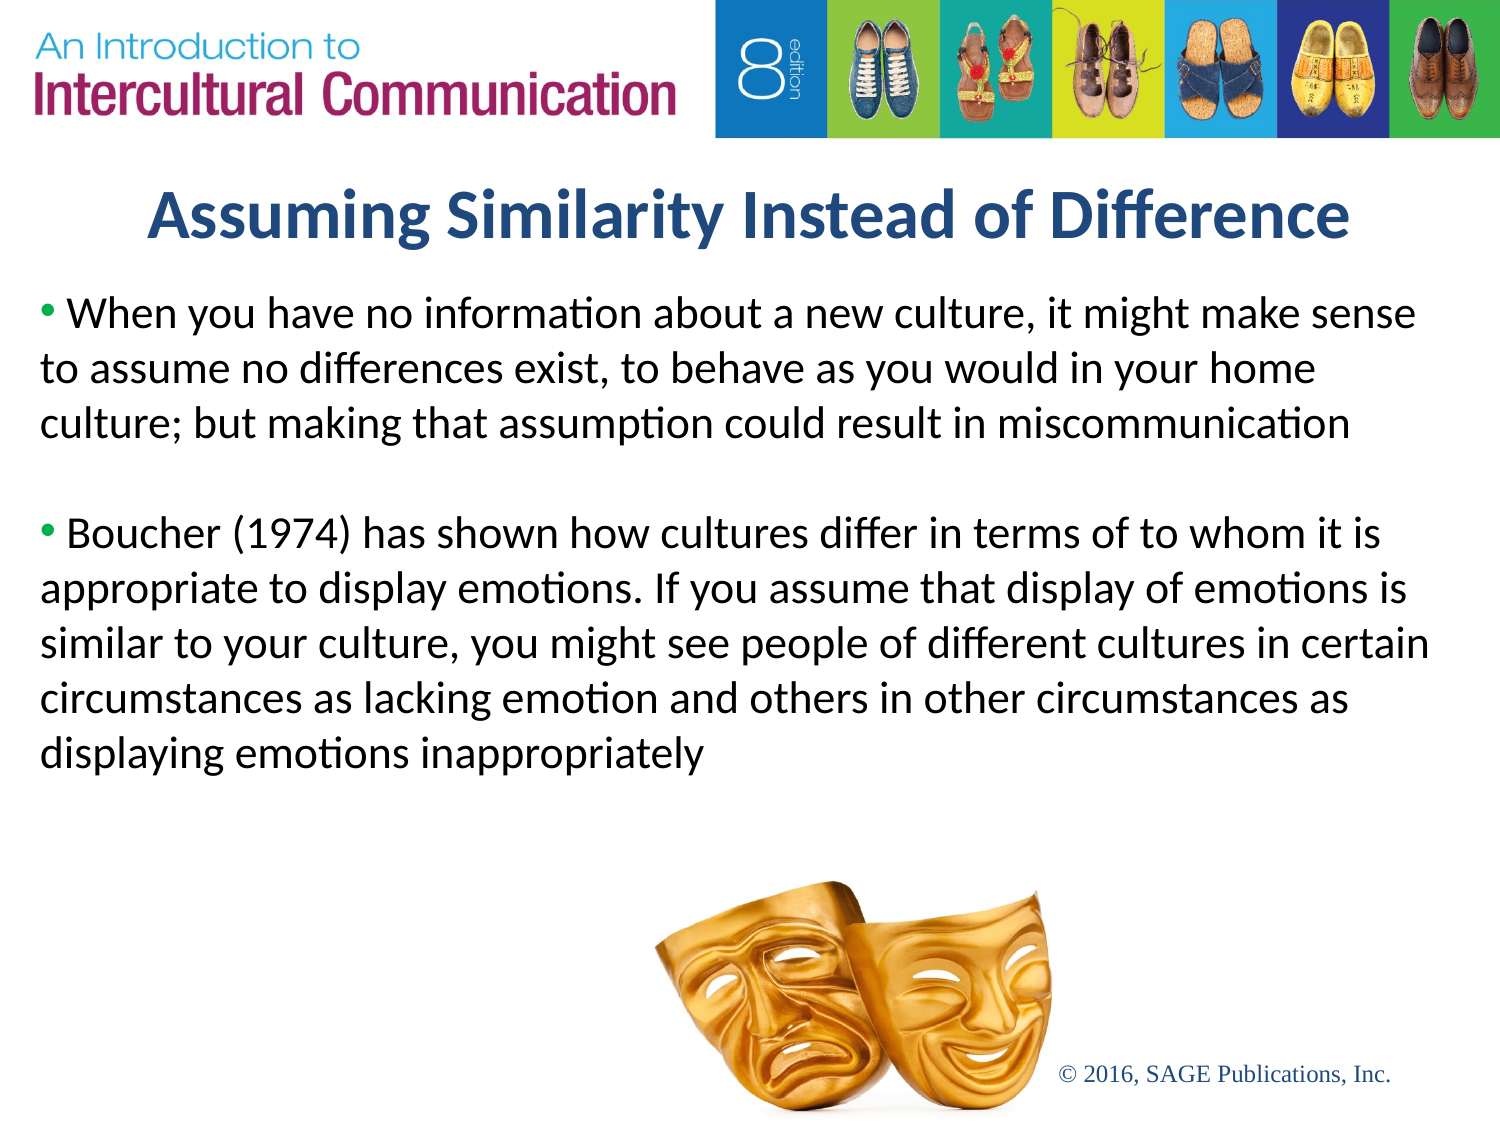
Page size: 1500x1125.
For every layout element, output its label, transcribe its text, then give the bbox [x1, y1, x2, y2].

picture [0, 0, 1500, 149]
list When you have no information about a new culture, it might make sense to assume no differences exist, to behave as you would in your home culture; but making that assumption could result in miscommunication Boucher (1974) has shown how cultures differ in terms of to whom it is appropriate to display emotions. If you assume that display of emotions is similar to your culture, you might see people of different cultures in certain circumstances as lacking emotion and others in other circumstances as displaying emotions inappropriately [24, 275, 1475, 1050]
footer © 2016, SAGE Publications, Inc. [1105, 1042, 1463, 1103]
title Assuming Similarity Instead of Difference [0, 149, 1500, 271]
picture [0, 271, 1500, 1125]
